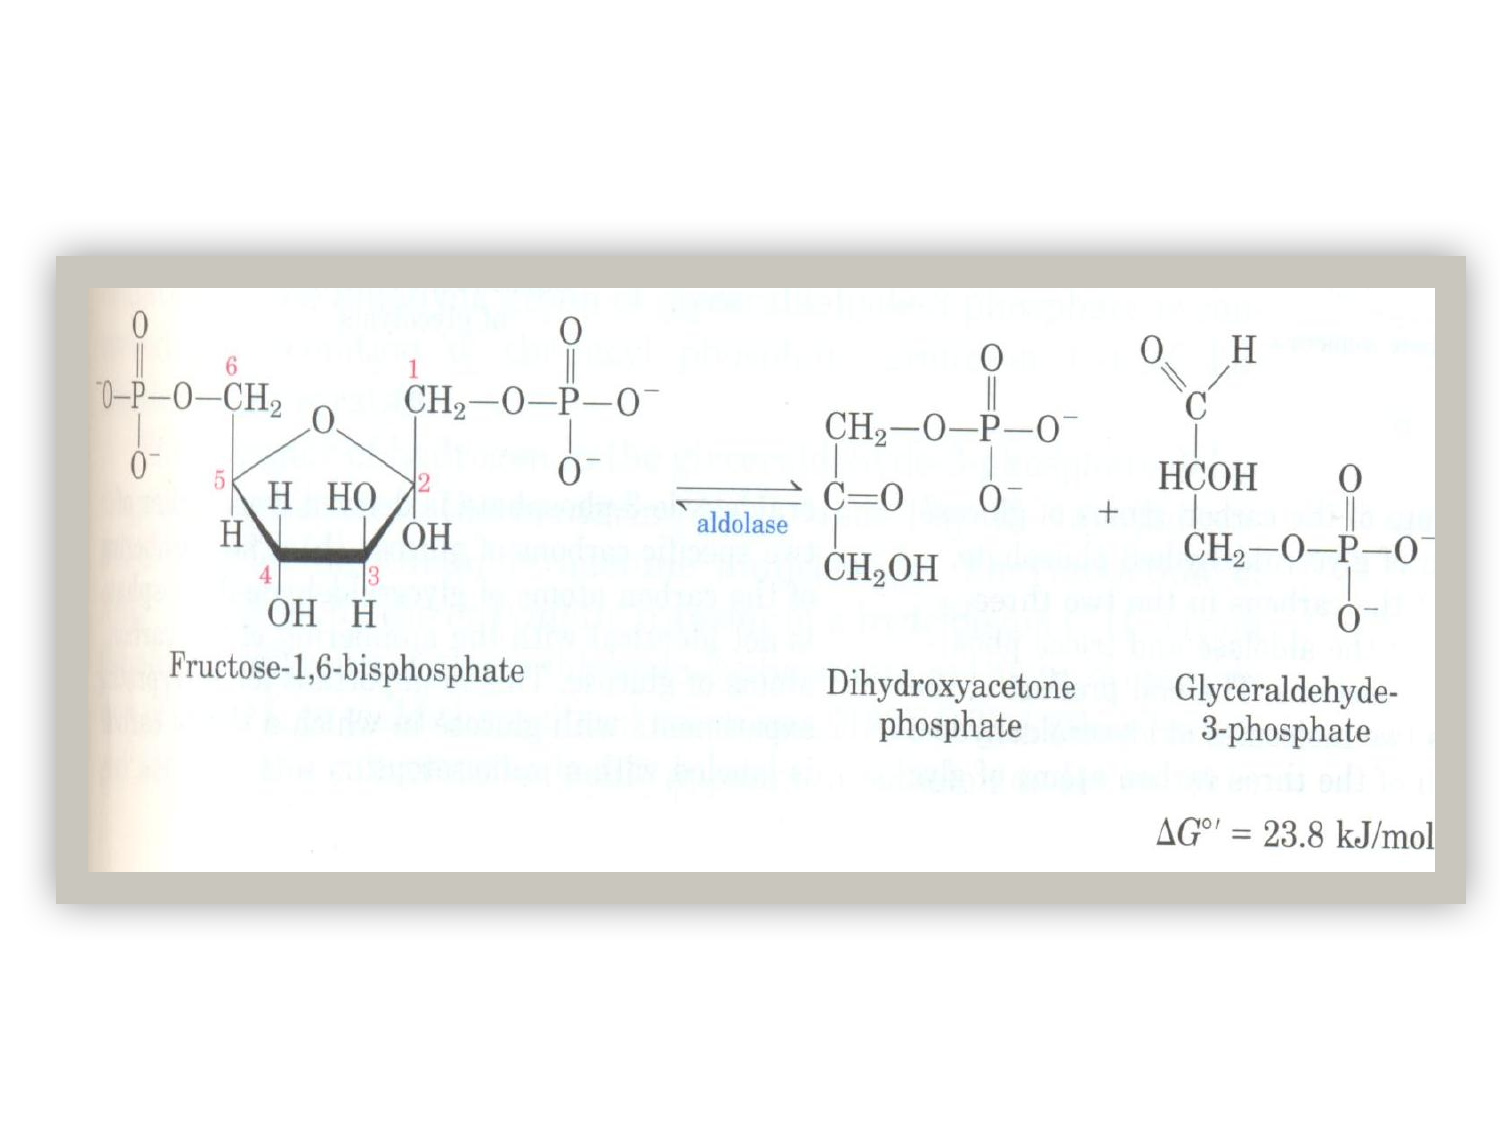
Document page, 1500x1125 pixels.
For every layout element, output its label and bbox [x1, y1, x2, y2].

list [87, 287, 1435, 873]
